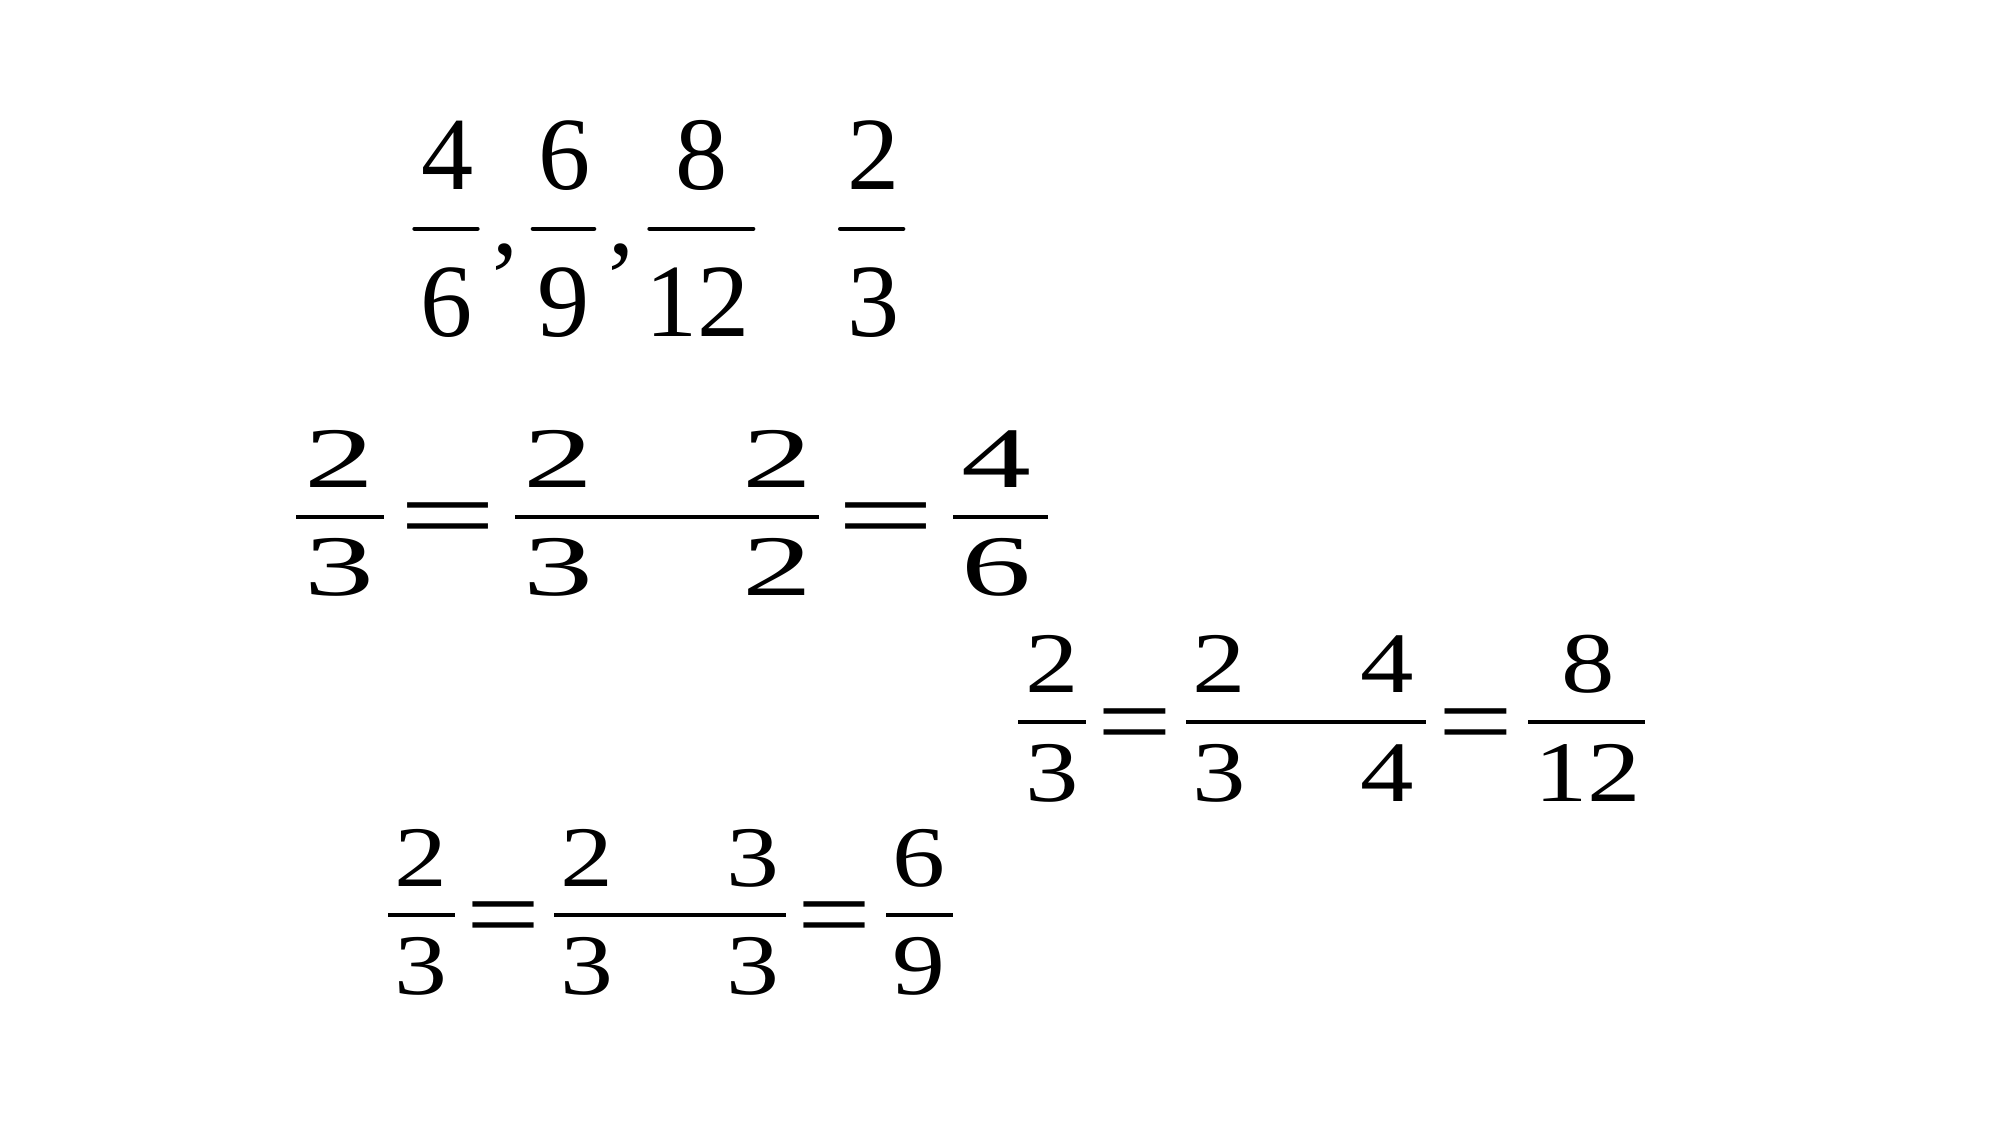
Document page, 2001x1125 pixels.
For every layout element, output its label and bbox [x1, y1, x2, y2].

text_box [822, 90, 927, 359]
text_box [397, 90, 771, 359]
